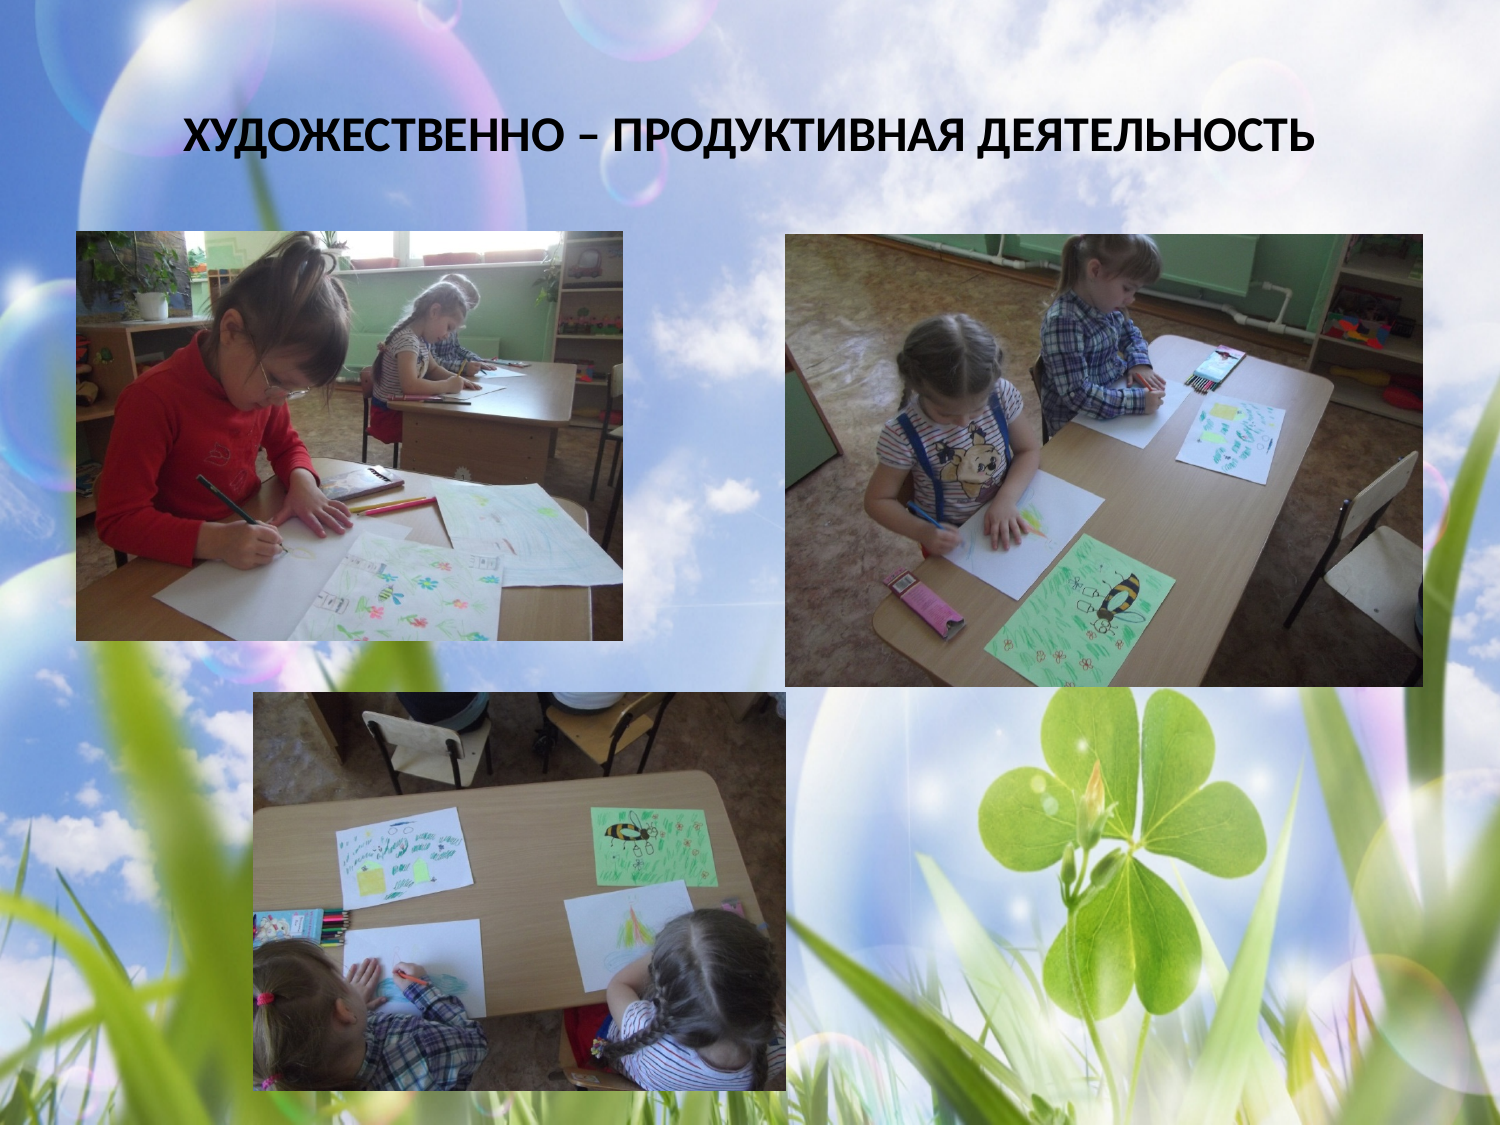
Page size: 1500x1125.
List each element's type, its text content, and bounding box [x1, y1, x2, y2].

picture [0, 0, 1500, 1125]
title ХУДОЖЕСТВЕННО – ПРОДУКТИВНАЯ ДЕЯТЕЛЬНОСТЬ [75, 45, 1425, 233]
